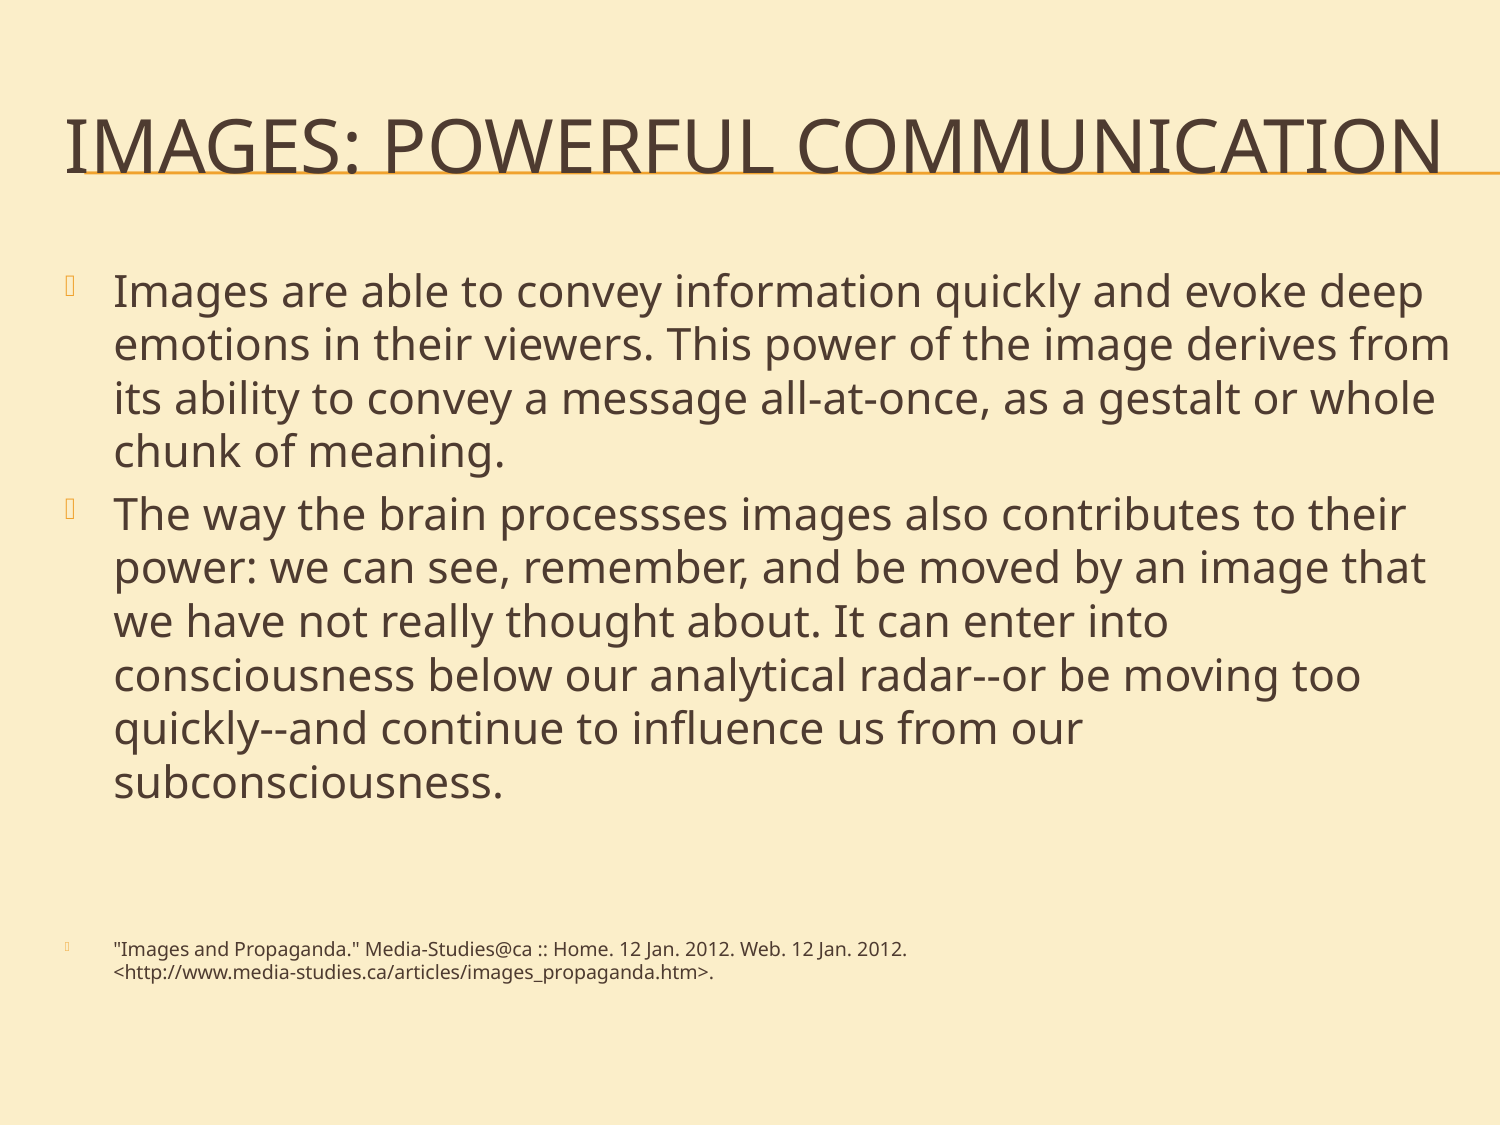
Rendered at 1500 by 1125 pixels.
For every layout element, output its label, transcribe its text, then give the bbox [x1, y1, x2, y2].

list Images are able to convey information quickly and evoke deep emotions in their viewers. This power of the image derives from its ability to convey a message all-at-once, as a gestalt or whole chunk of meaning. The way the brain processses images also contributes to their power: we can see, remember, and be moved by an image that we have not really thought about. It can enter into consciousness below our analytical radar--or be moving too quickly--and continue to influence us from our subconsciousness. "Images and Propaganda." Media-Studies@ca :: Home. 12 Jan. 2012. Web. 12 Jan. 2012. <http://www.media-studies.ca/articles/images_propaganda.htm>. [50, 254, 1475, 998]
title Images: Powerful Communication [50, 75, 1475, 213]
